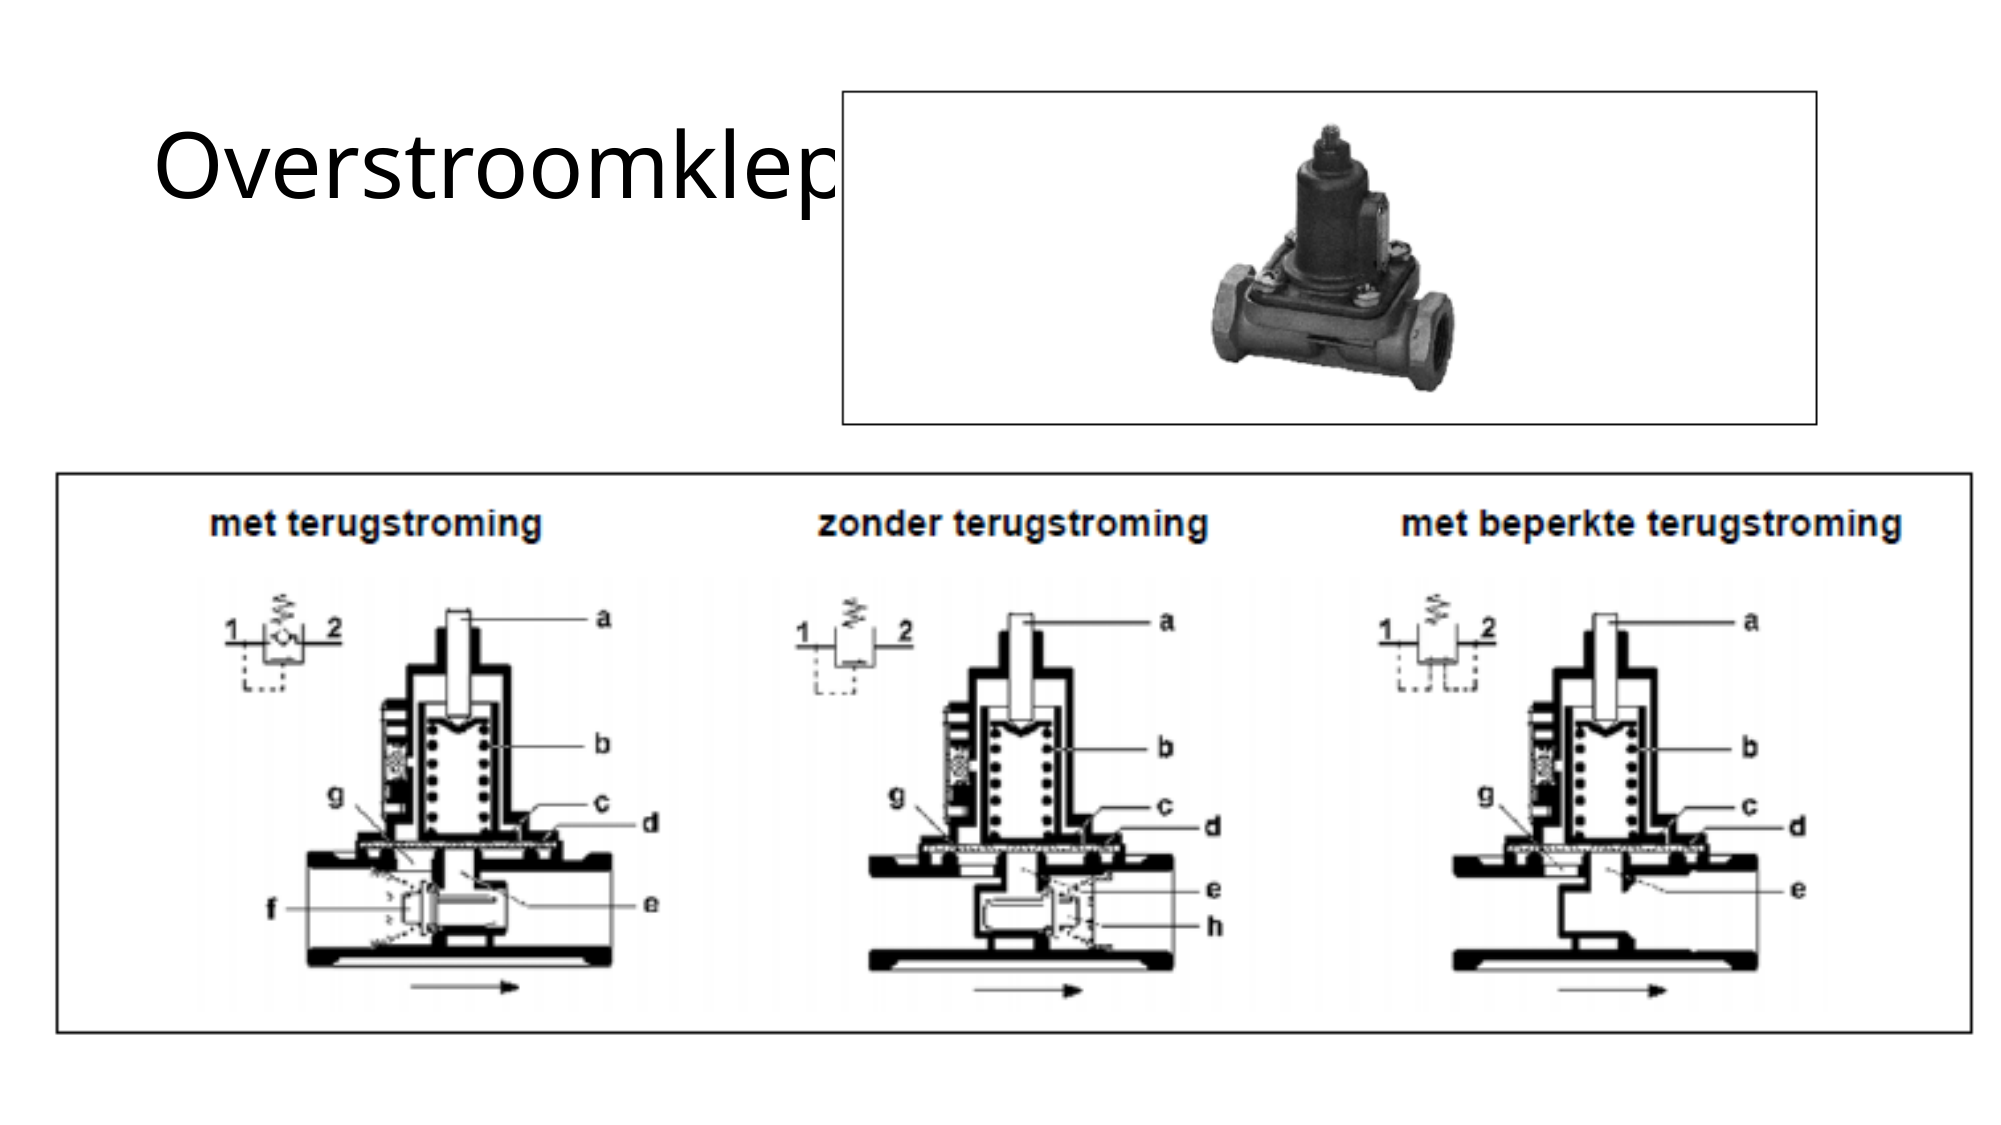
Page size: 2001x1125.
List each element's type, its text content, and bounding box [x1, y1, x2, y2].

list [835, 82, 1829, 435]
title Overstroomklep [137, 59, 1863, 278]
picture [46, 460, 2000, 1064]
